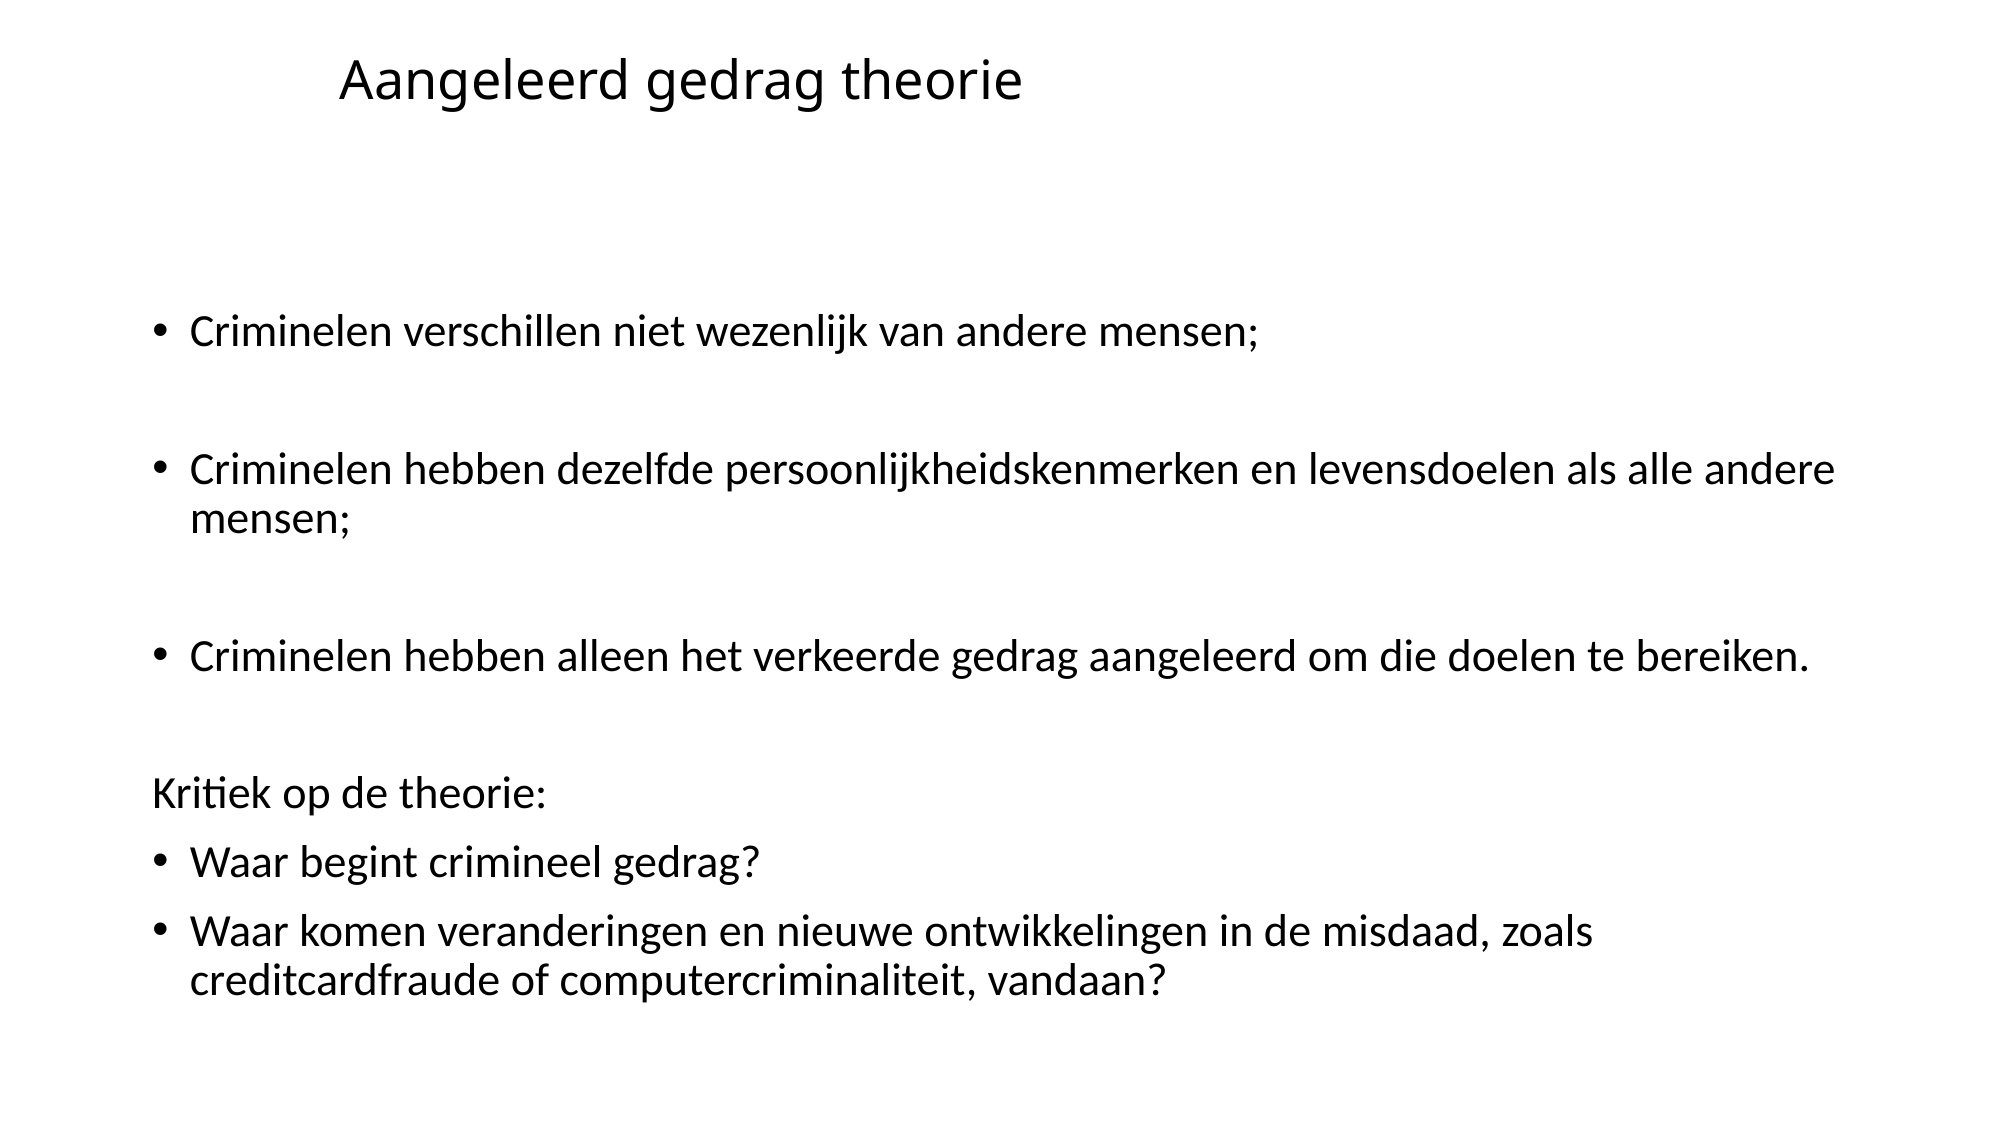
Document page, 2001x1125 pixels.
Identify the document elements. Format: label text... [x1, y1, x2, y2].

list Criminelen verschillen niet wezenlijk van andere mensen; Criminelen hebben dezelfde persoonlijkheidskenmerken en levensdoelen als alle andere mensen; Criminelen hebben alleen het verkeerde gedrag aangeleerd om die doelen te bereiken. Kritiek op de theorie: Waar begint crimineel gedrag? Waar komen veranderingen en nieuwe ontwikkelingen in de misdaad, zoals creditcardfraude of computercriminaliteit, vandaan? [137, 299, 1863, 1014]
title Aangeleerd gedrag theorie [324, 45, 1675, 185]
